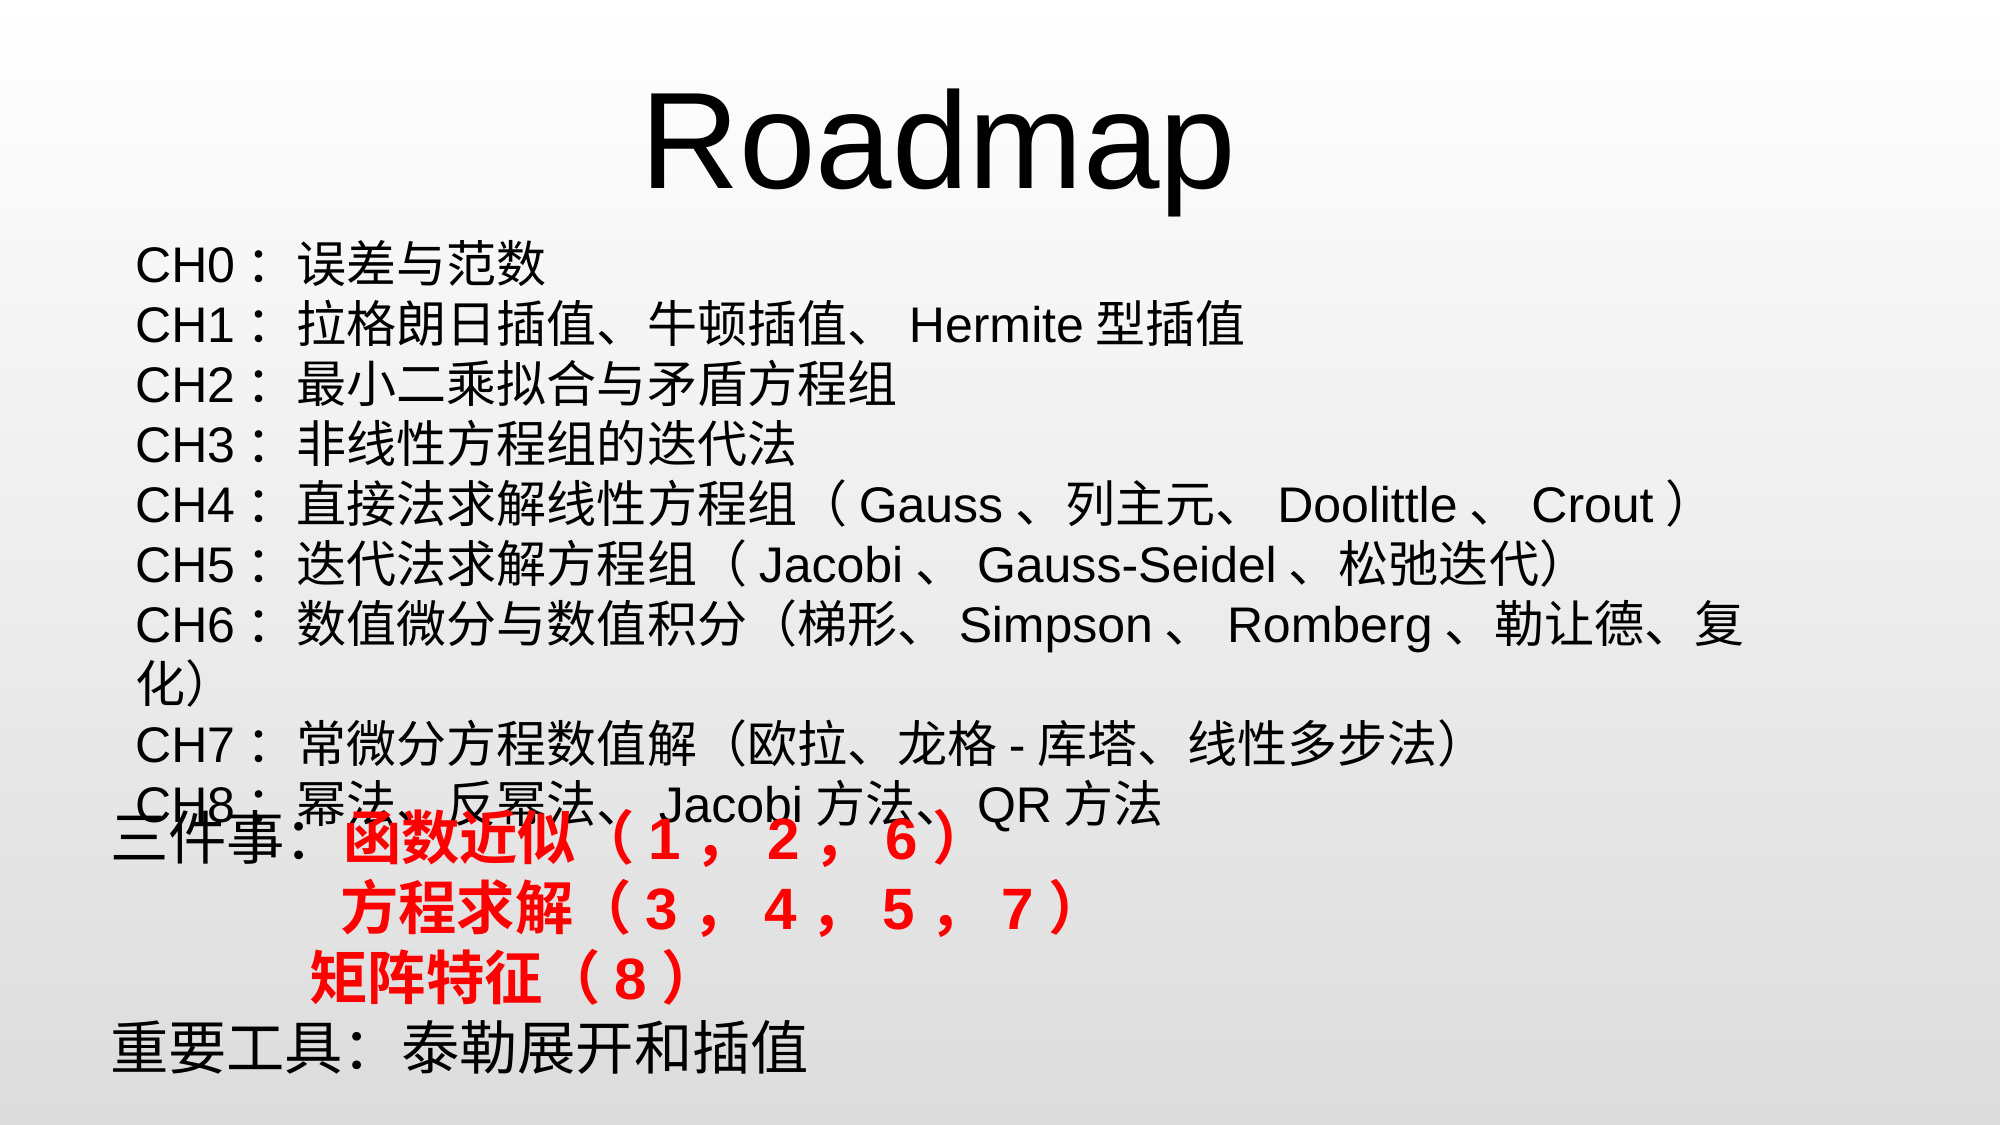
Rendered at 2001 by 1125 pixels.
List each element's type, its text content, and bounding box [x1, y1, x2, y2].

text_box 三件事：函数近似（1，2，6） 方程求解（3，4，5，7） 矩阵特征（8） 重要工具：泰勒展开和插值 [95, 794, 1921, 1089]
text_box Roadmap [241, 43, 1635, 224]
text_box CH0：误差与范数 CH1：拉格朗日插值、牛顿插值、Hermite型插值 CH2：最小二乘拟合与矛盾方程组 CH3：非线性方程组的迭代法 CH4：直接法求解线性方程组（Gauss、列主元、Doolittle、Crout） CH5：迭代法求解方程组（Jacobi、Gauss-Seidel、松弛迭代） CH6：数值微分与数值积分（梯形、Simpson、Romberg、勒让德、复化） CH7：常微分方程数值解（欧拉、龙格-库塔、线性多步法） CH8：幂法、反幂法、Jacobi方法、QR方法 [120, 225, 1836, 794]
